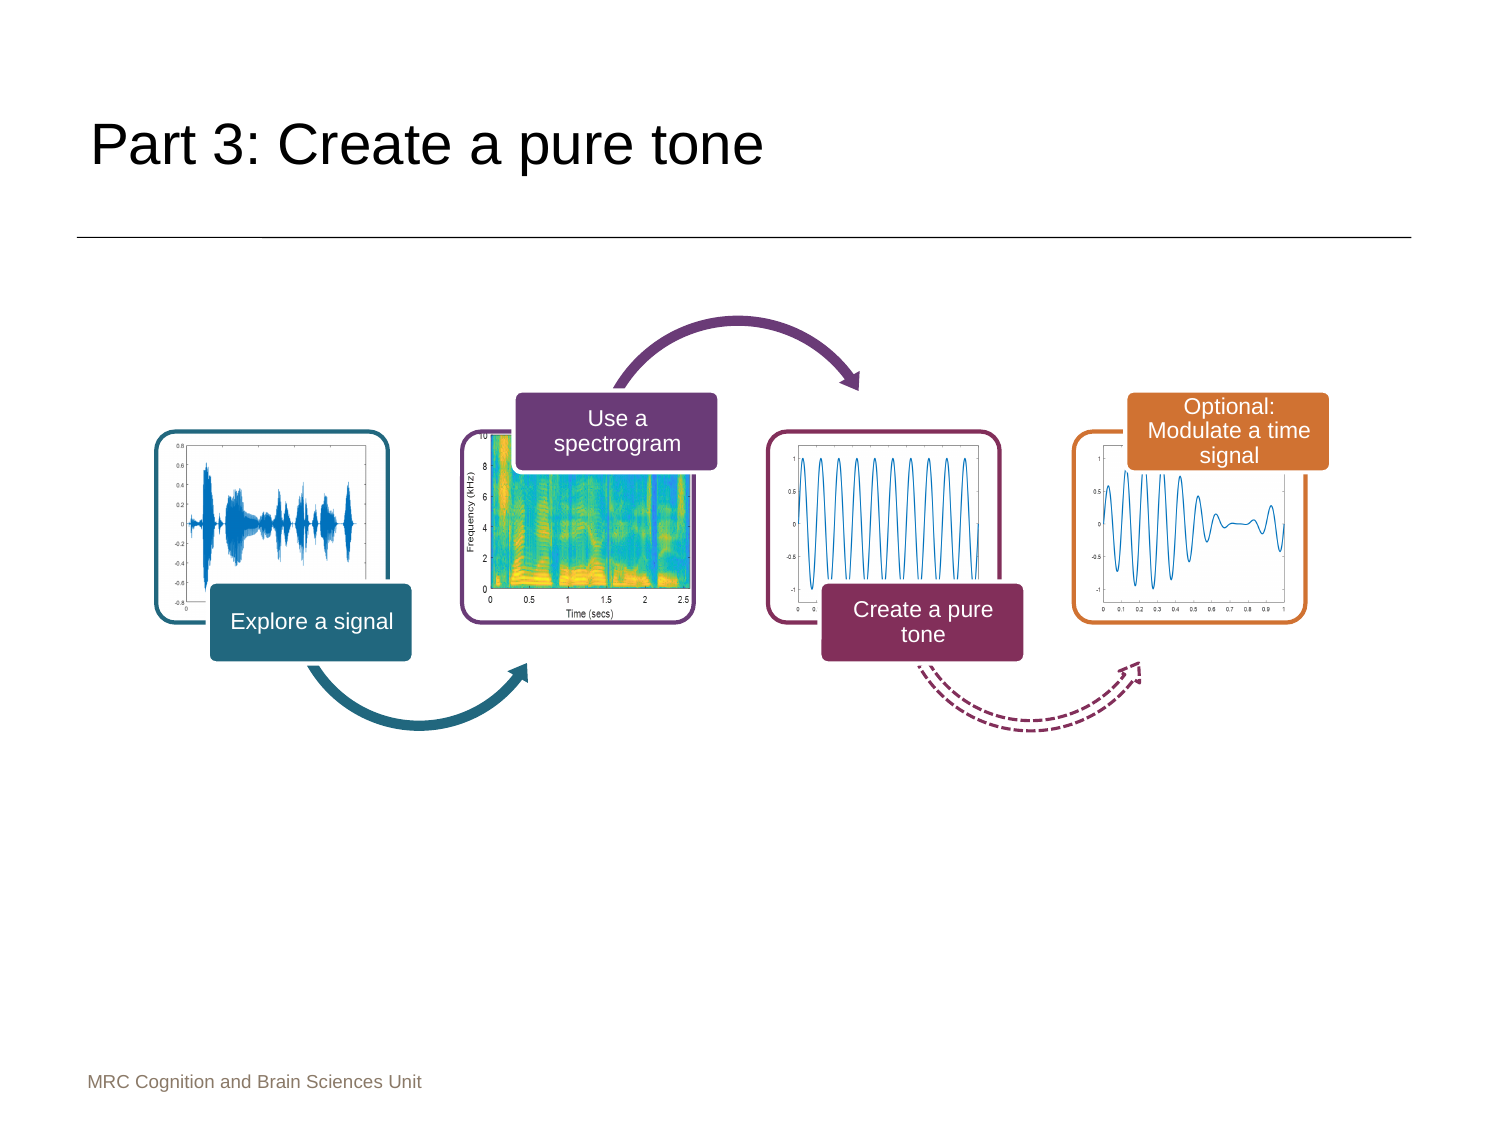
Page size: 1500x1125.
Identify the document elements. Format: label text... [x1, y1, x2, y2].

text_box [155, 290, 1332, 764]
title Part 3: Create a pure tone [74, 74, 1413, 209]
